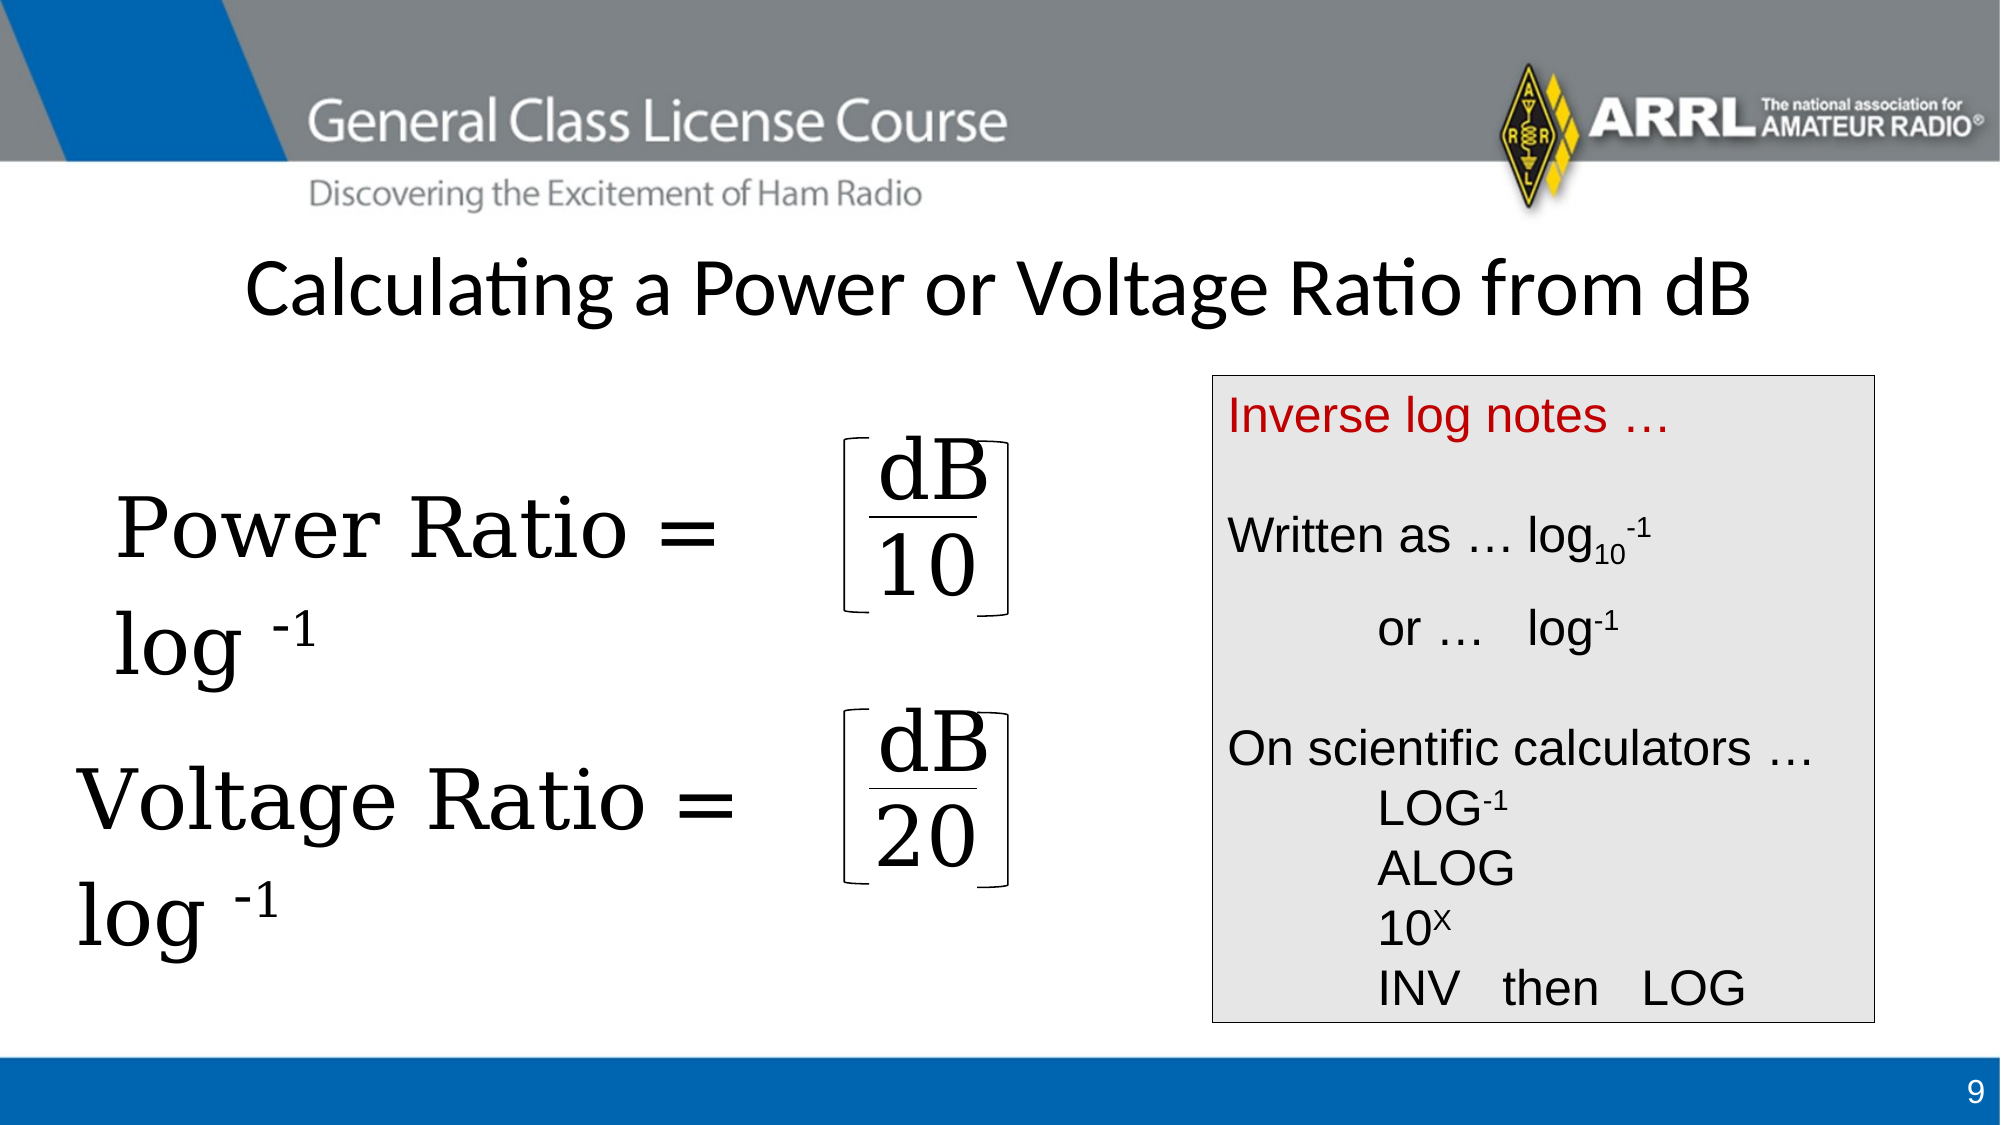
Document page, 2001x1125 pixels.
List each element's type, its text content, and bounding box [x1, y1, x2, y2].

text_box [99, 408, 1038, 621]
text_box 9 [1912, 1062, 2000, 1118]
text_box Inverse log notes … Written as … log10-1 or … log-1 On scientific calculators … LOG-1 ALOG 10X INV then LOG [1212, 375, 1875, 1023]
title Calculating a Power or Voltage Ratio from dB [99, 224, 1900, 413]
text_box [62, 680, 1038, 893]
picture [0, 0, 2001, 1125]
